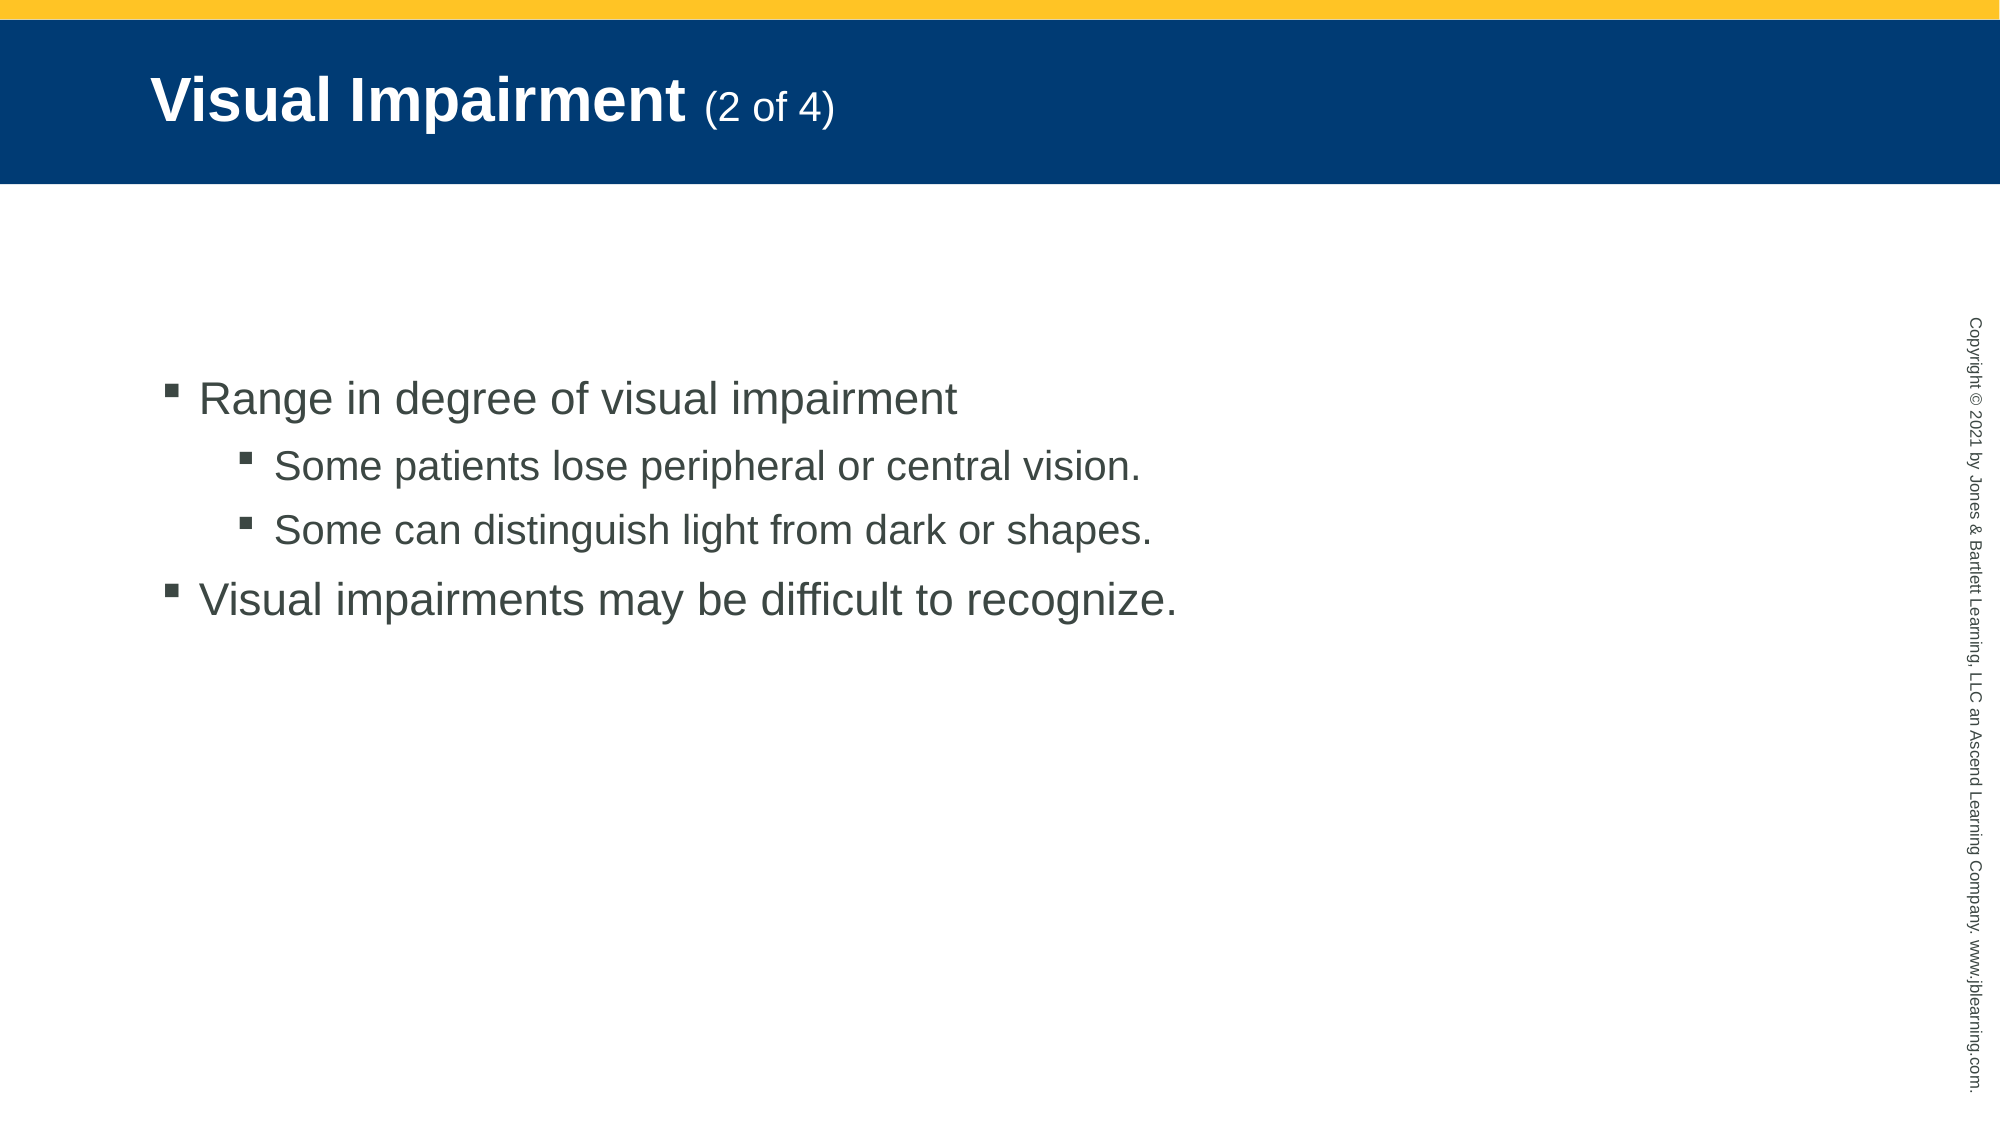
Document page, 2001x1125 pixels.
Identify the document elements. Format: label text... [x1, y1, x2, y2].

title Visual Impairment (2 of 4) [0, 19, 2000, 185]
list Range in degree of visual impairment Some patients lose peripheral or central vision. Some can distinguish light from dark or shapes. Visual impairments may be difficult to recognize. [146, 361, 1859, 1016]
